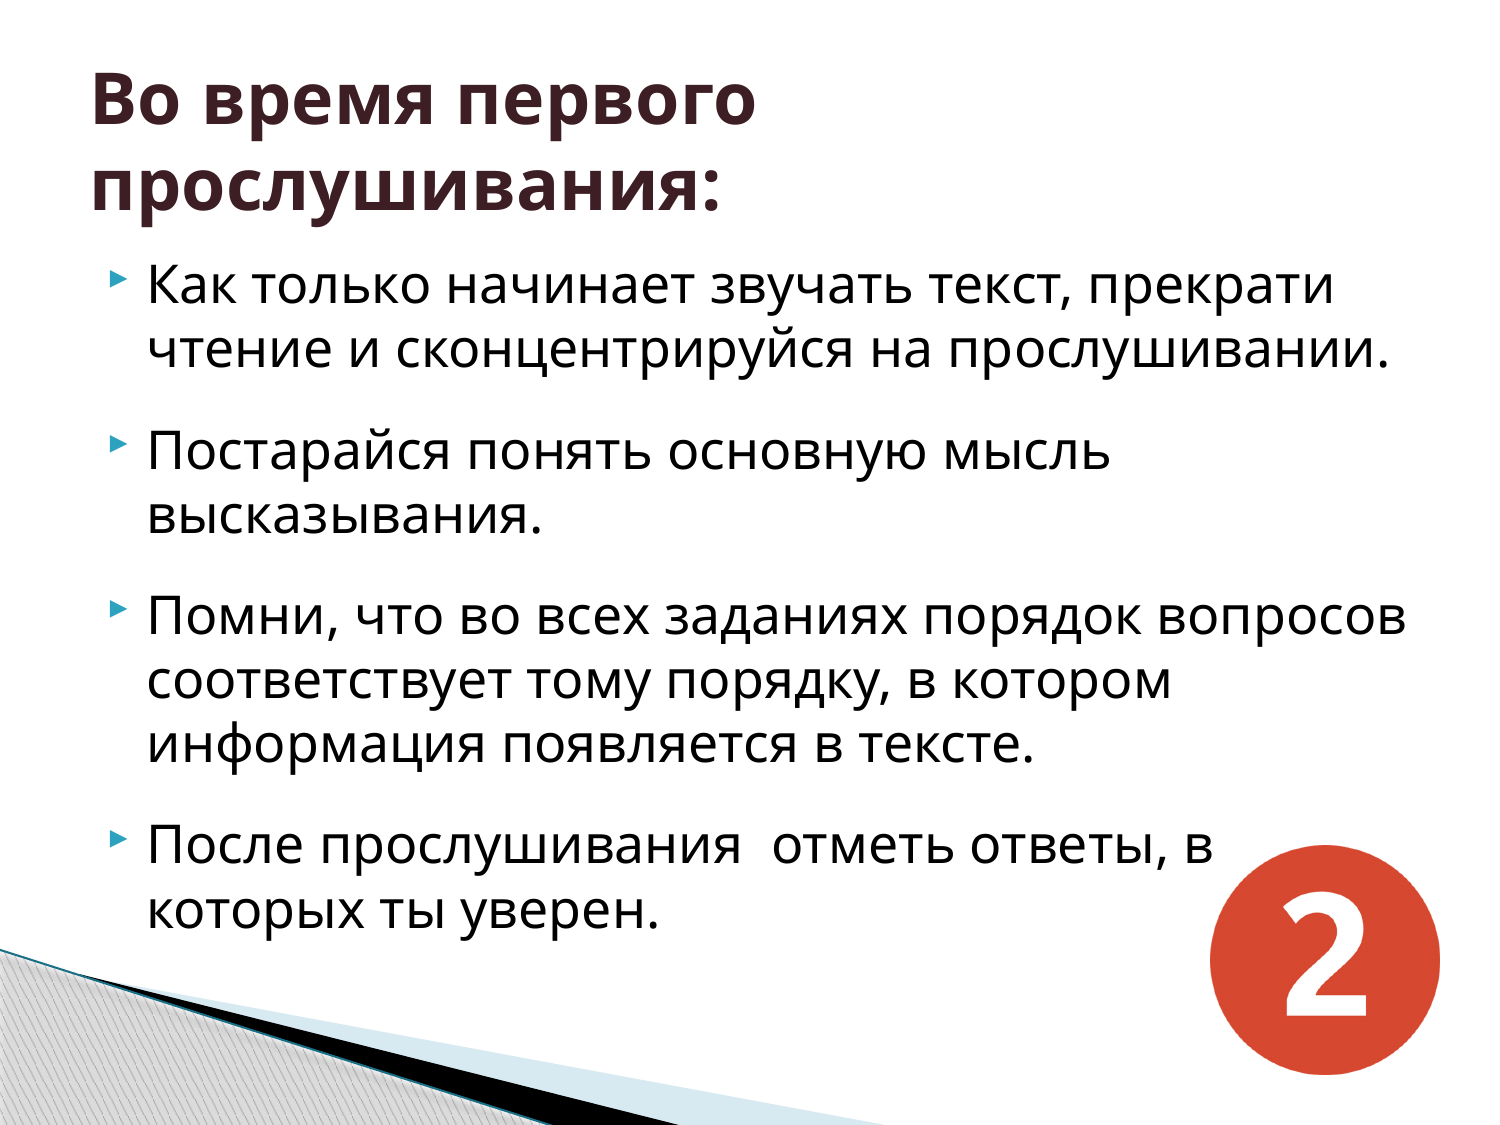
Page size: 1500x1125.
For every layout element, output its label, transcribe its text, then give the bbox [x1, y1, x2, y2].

list Как только начинает звучать текст, прекрати чтение и сконцентрируйся на прослушивании. Постарайся понять основную мысль высказывания. Помни, что во всех заданиях порядок вопросов соответствует тому порядку, в котором информация появляется в тексте. После прослушивания отметь ответы, в которых ты уверен. [75, 243, 1425, 986]
picture [1210, 845, 1440, 1075]
title Во время первого прослушивания: [75, 45, 1425, 233]
